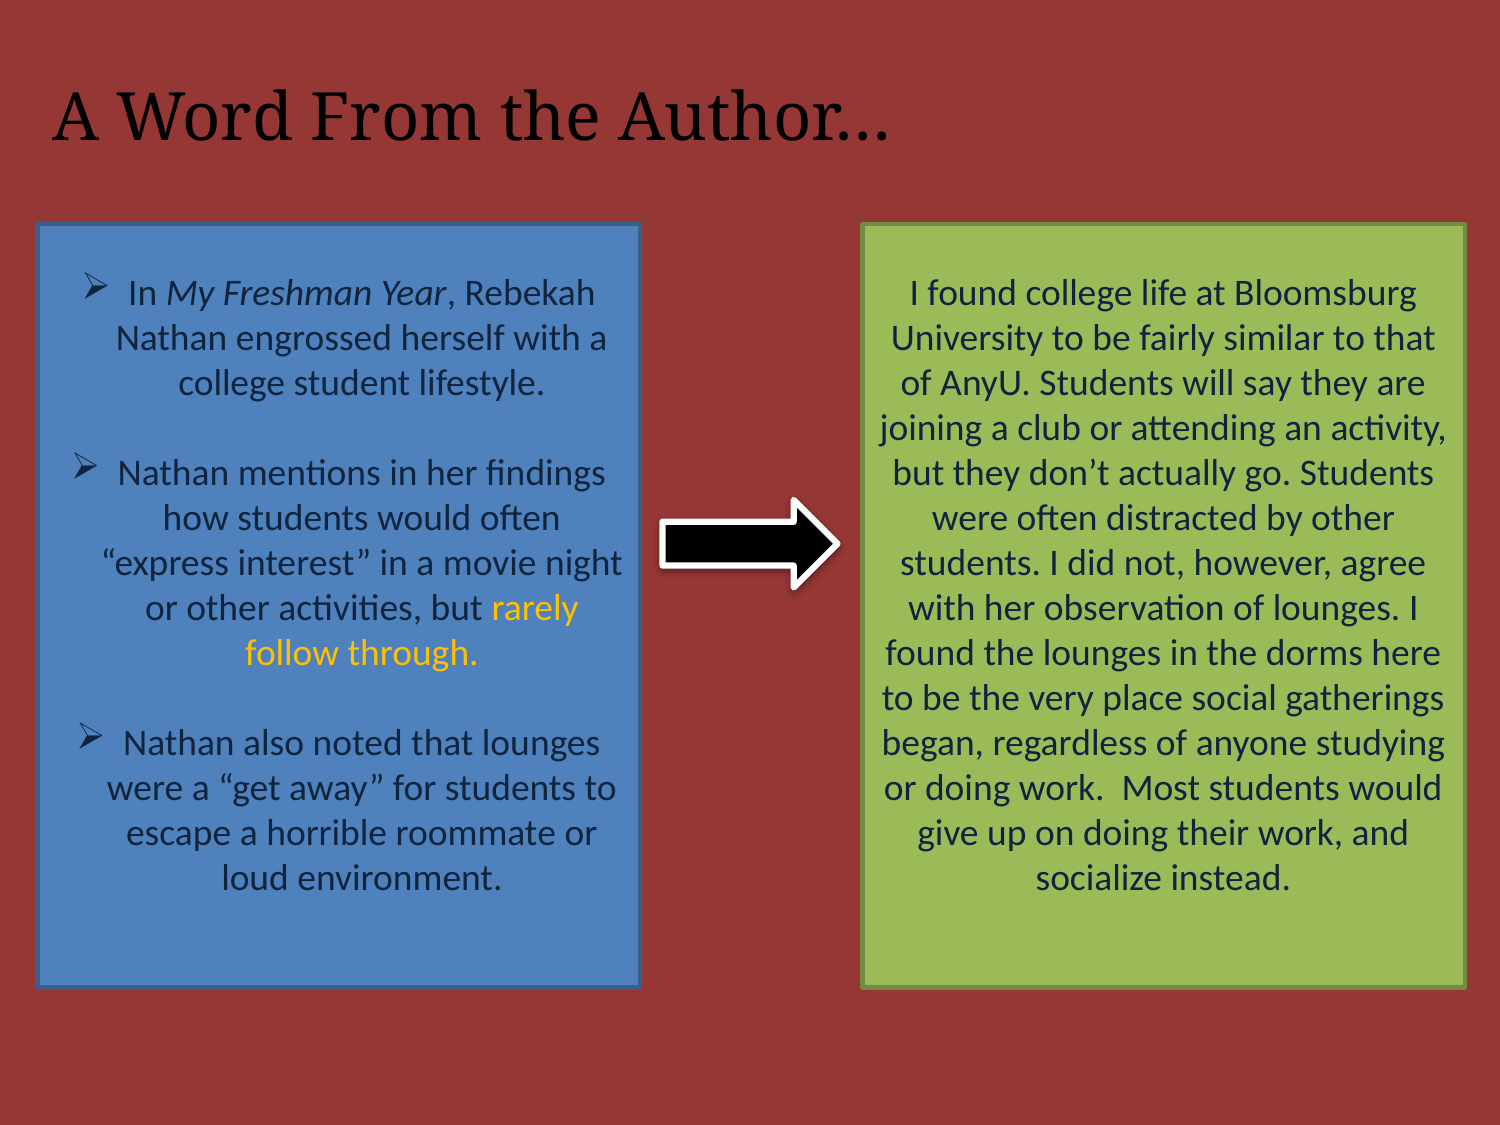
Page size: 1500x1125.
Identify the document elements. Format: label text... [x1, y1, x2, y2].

text_box In My Freshman Year, Rebekah Nathan engrossed herself with a college student lifestyle. Nathan mentions in her findings how students would often “express interest” in a movie night or other activities, but rarely follow through. Nathan also noted that lounges were a “get away” for students to escape a horrible roommate or loud environment. [35, 222, 642, 990]
text_box I found college life at Bloomsburg University to be fairly similar to that of AnyU. Students will say they are joining a club or attending an activity, but they don’t actually go. Students were often distracted by other students. I did not, however, agree with her observation of lounges. I found the lounges in the dorms here to be the very place social gatherings began, regardless of anyone studying or doing work. Most students would give up on doing their work, and socialize instead. [860, 222, 1467, 990]
text_box A Word From the Author… [37, 66, 1113, 162]
text_box [659, 497, 841, 591]
